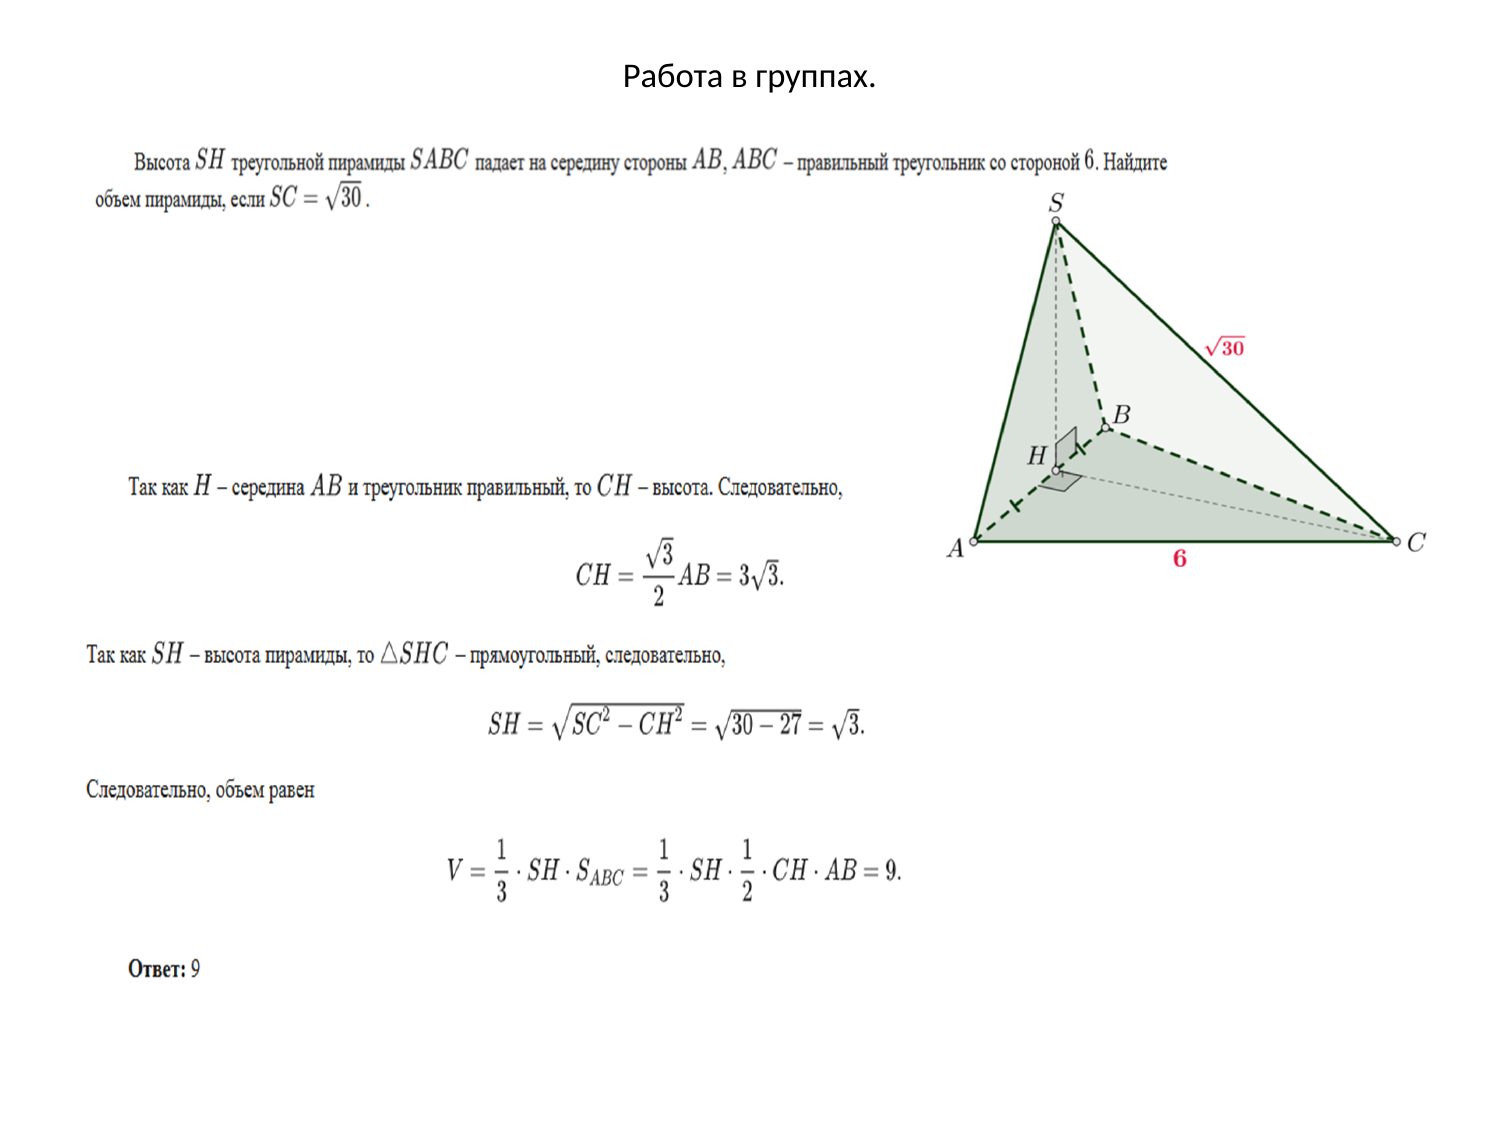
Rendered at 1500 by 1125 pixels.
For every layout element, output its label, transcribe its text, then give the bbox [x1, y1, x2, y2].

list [88, 113, 1180, 228]
title Работа в группах. [75, 45, 1425, 102]
picture [78, 184, 1436, 990]
